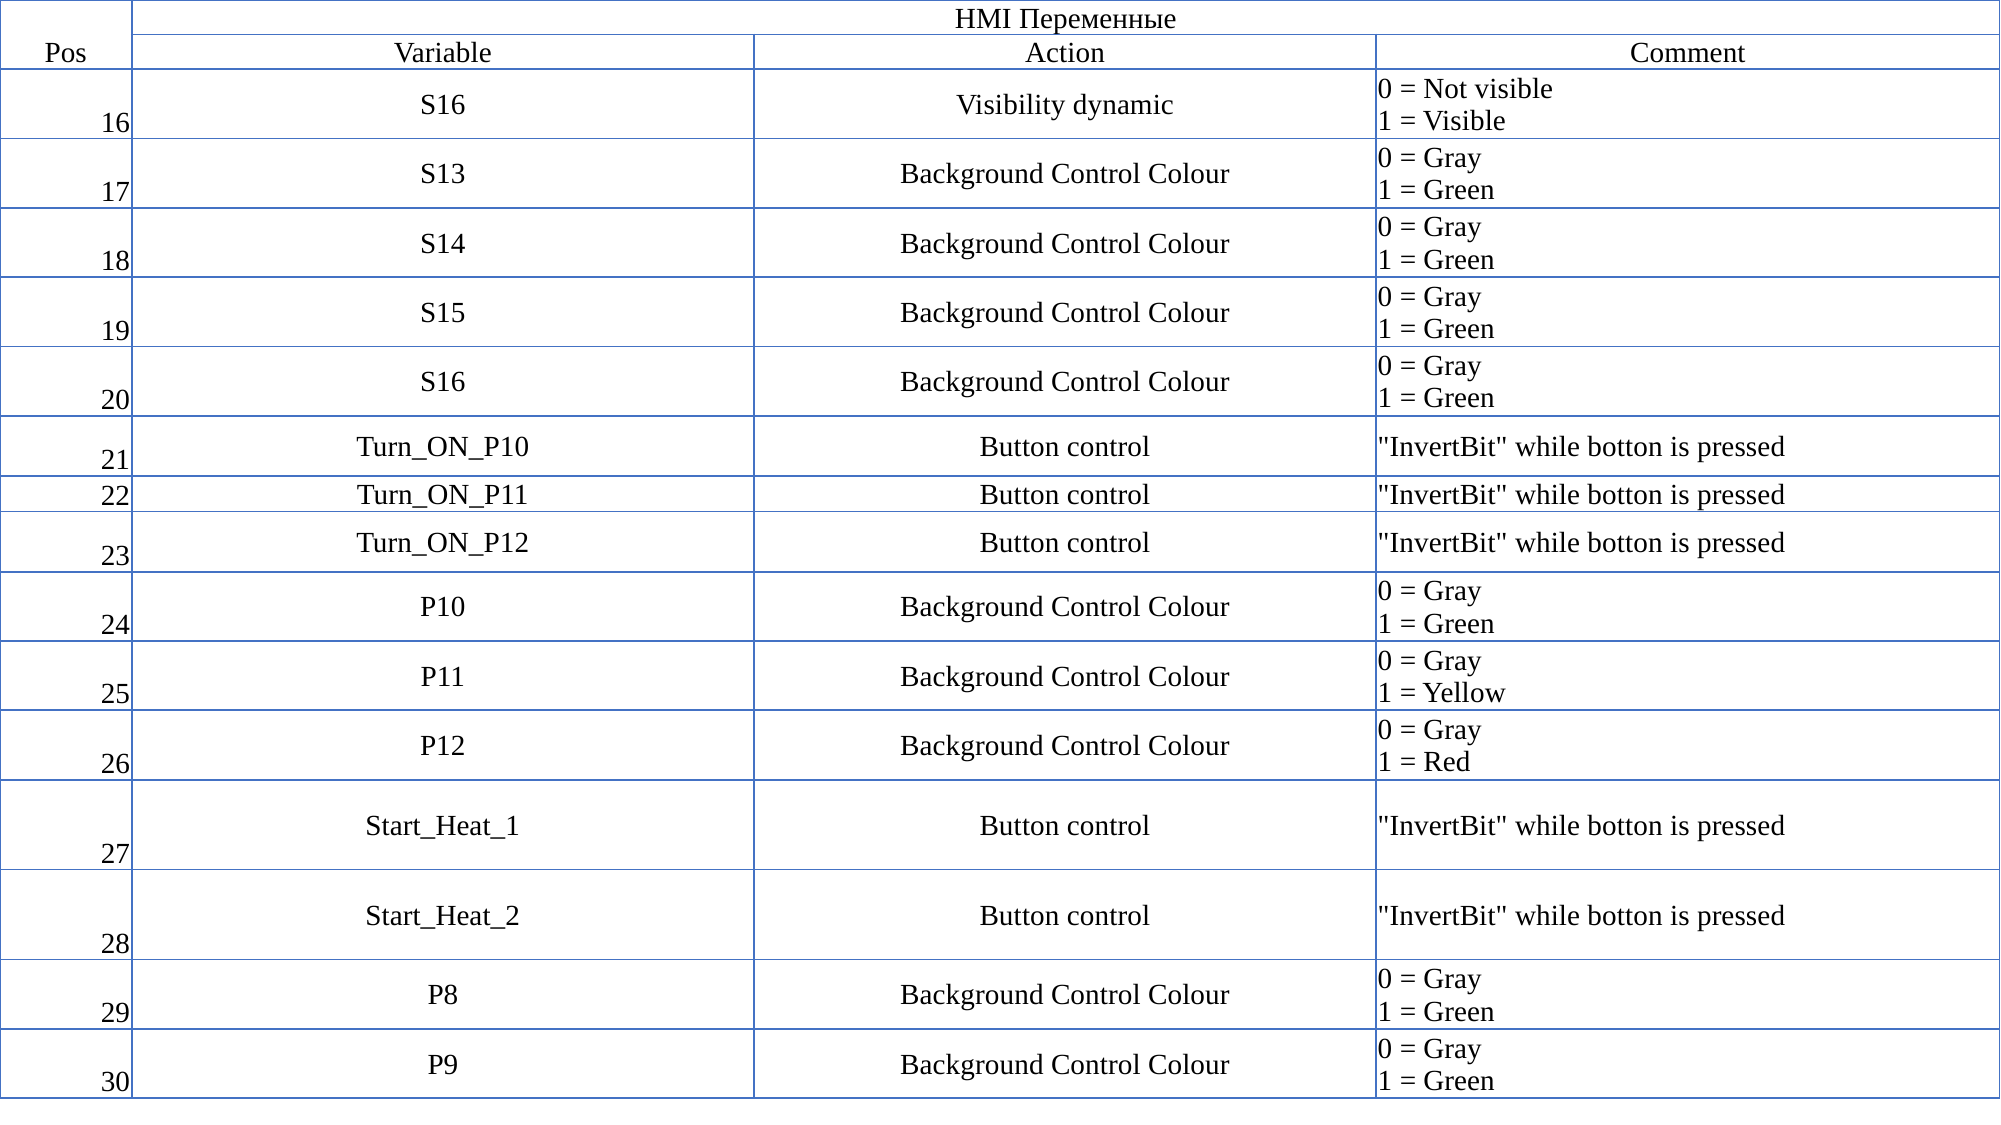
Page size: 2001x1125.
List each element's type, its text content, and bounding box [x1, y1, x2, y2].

table_cell Turn_ON_P11 [133, 477, 753, 511]
table_cell 17 [1, 139, 131, 207]
table_cell Background Control Colour [755, 278, 1375, 346]
table_cell S16 [133, 347, 753, 415]
table_cell 29 [1, 960, 131, 1028]
table_cell "InvertBit" while botton is pressed [1377, 781, 1999, 869]
table_cell P9 [133, 1030, 753, 1097]
table_cell 0 = Gray 1 = Green [1377, 573, 1999, 640]
table_cell 0 = Gray 1 = Green [1377, 960, 1999, 1028]
table_cell "InvertBit" while botton is pressed [1377, 512, 1999, 571]
table_cell 0 = Gray 1 = Green [1377, 209, 1999, 276]
table_cell 25 [1, 642, 131, 709]
table_cell Background Control Colour [755, 139, 1375, 207]
table_cell 16 [1, 70, 131, 138]
table_cell S15 [133, 278, 753, 346]
table_cell P10 [133, 573, 753, 640]
table_cell "InvertBit" while botton is pressed [1377, 477, 1999, 511]
table_cell Start_Heat_1 [133, 781, 753, 869]
table_cell Comment [1377, 35, 1999, 68]
table_cell 22 [1, 477, 131, 511]
table_cell 18 [1, 209, 131, 276]
table_cell Start_Heat_2 [133, 870, 753, 959]
table_cell Turn_ON_P10 [133, 417, 753, 475]
table_cell 0 = Gray 1 = Yellow [1377, 642, 1999, 709]
table_cell P12 [133, 711, 753, 779]
table_cell 0 = Gray 1 = Green [1377, 347, 1999, 415]
table_cell Background Control Colour [755, 642, 1375, 709]
table_cell P8 [133, 960, 753, 1028]
table_cell Background Control Colour [755, 960, 1375, 1028]
table_header Pos [1, 1, 131, 68]
table_cell S14 [133, 209, 753, 276]
table_cell 30 [1, 1030, 131, 1097]
table_cell 19 [1, 278, 131, 346]
table_cell 0 = Gray 1 = Green [1377, 139, 1999, 207]
table_cell S13 [133, 139, 753, 207]
table_cell Button control [755, 512, 1375, 571]
table_cell Background Control Colour [755, 347, 1375, 415]
table_cell 27 [1, 781, 131, 869]
table_cell 0 = Gray 1 = Red [1377, 711, 1999, 779]
table_cell Background Control Colour [755, 209, 1375, 276]
table_cell 23 [1, 512, 131, 571]
table_header HMI Переменные [133, 1, 1999, 34]
table_cell Action [755, 35, 1375, 68]
table_cell 26 [1, 711, 131, 779]
table_cell Button control [755, 870, 1375, 959]
table_cell 21 [1, 417, 131, 475]
table_cell P11 [133, 642, 753, 709]
table_cell 28 [1, 870, 131, 959]
table_cell Background Control Colour [755, 573, 1375, 640]
table_cell Turn_ON_P12 [133, 512, 753, 571]
table_cell 0 = Not visible 1 = Visible [1377, 70, 1999, 138]
table_cell Background Control Colour [755, 711, 1375, 779]
table_cell Button control [755, 417, 1375, 475]
table_cell 24 [1, 573, 131, 640]
table_cell 20 [1, 347, 131, 415]
table_cell S16 [133, 70, 753, 138]
table_cell "InvertBit" while botton is pressed [1377, 870, 1999, 959]
table_cell Variable [133, 35, 753, 68]
table_cell 0 = Gray 1 = Green [1377, 278, 1999, 346]
table_cell Background Control Colour [755, 1030, 1375, 1097]
table_cell Button control [755, 781, 1375, 869]
table_cell Visibility dynamic [755, 70, 1375, 138]
table_cell 0 = Gray 1 = Green [1377, 1030, 1999, 1097]
table_cell Button control [755, 477, 1375, 511]
table_cell "InvertBit" while botton is pressed [1377, 417, 1999, 475]
